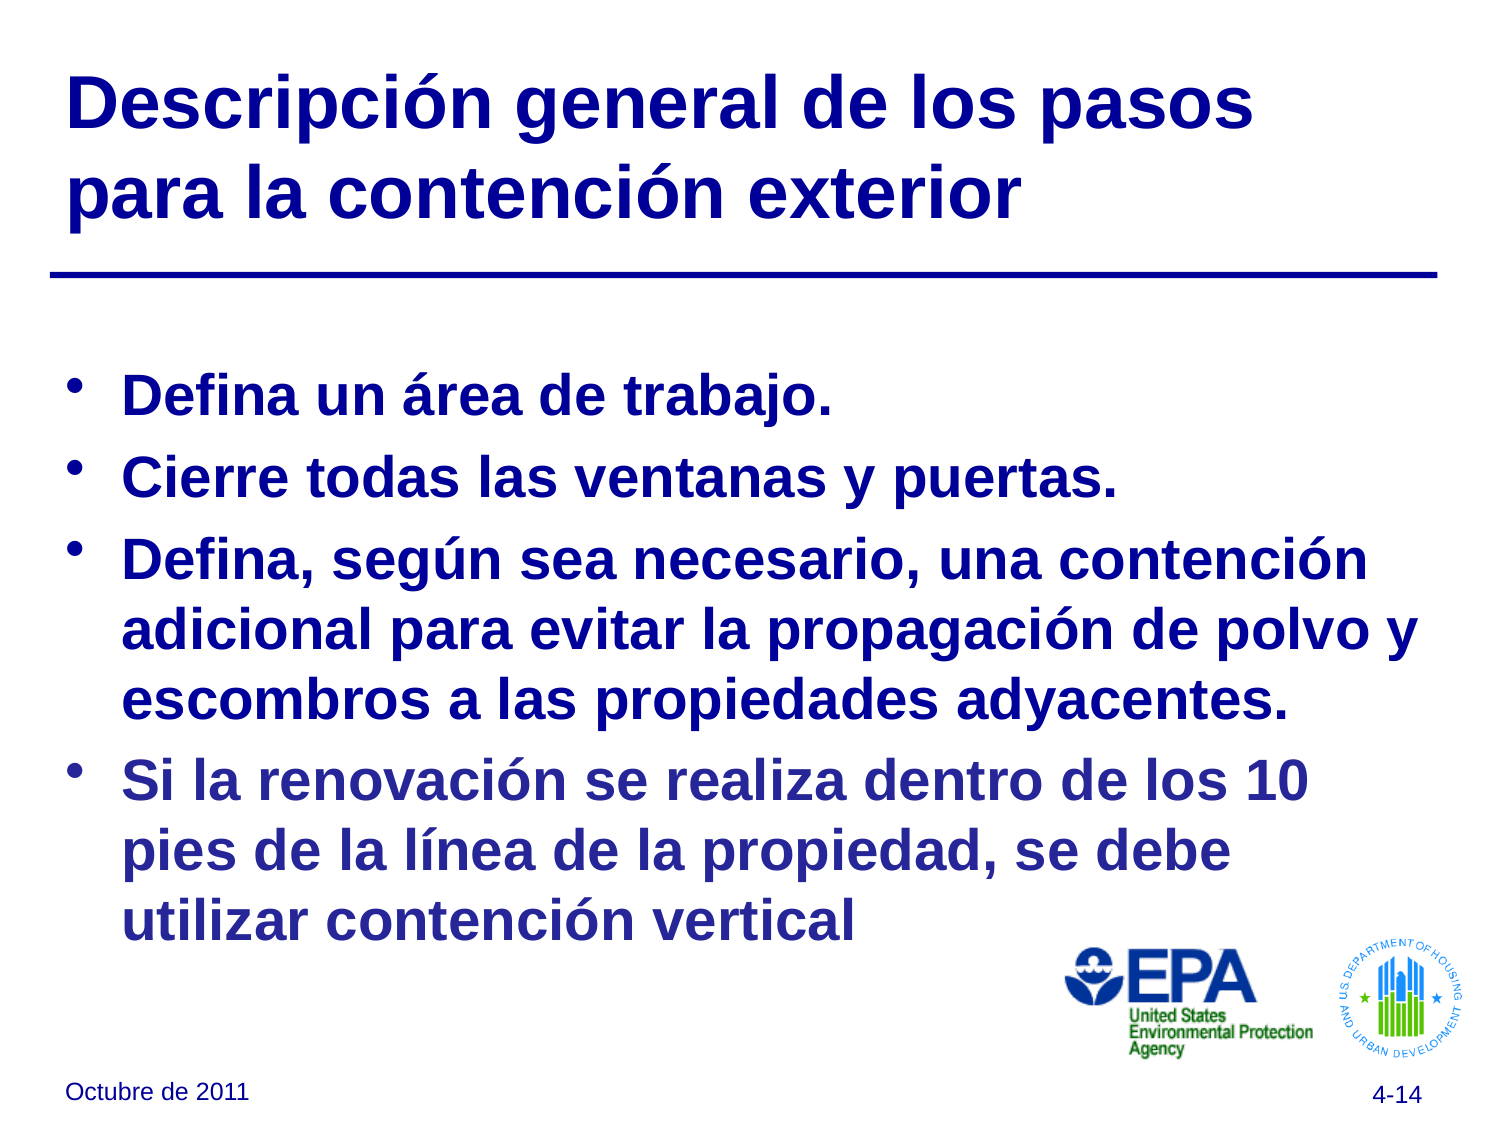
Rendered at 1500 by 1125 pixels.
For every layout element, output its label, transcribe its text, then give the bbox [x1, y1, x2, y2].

picture [1337, 937, 1463, 1059]
slide_number 4-14 [1124, 1049, 1438, 1125]
list Defina un área de trabajo. Cierre todas las ventanas y puertas. Defina, según sea necesario, una contención adicional para evitar la propagación de polvo y escombros a las propiedades adyacentes. Si la renovación se realiza dentro de los 10 pies de la línea de la propiedad, se debe utilizar contención vertical [49, 349, 1438, 1026]
slide_number Octubre de 2011 [49, 1049, 363, 1125]
picture [1062, 1026, 1319, 1064]
title Descripción general de los pasos para la contención exterior [49, 61, 1426, 226]
